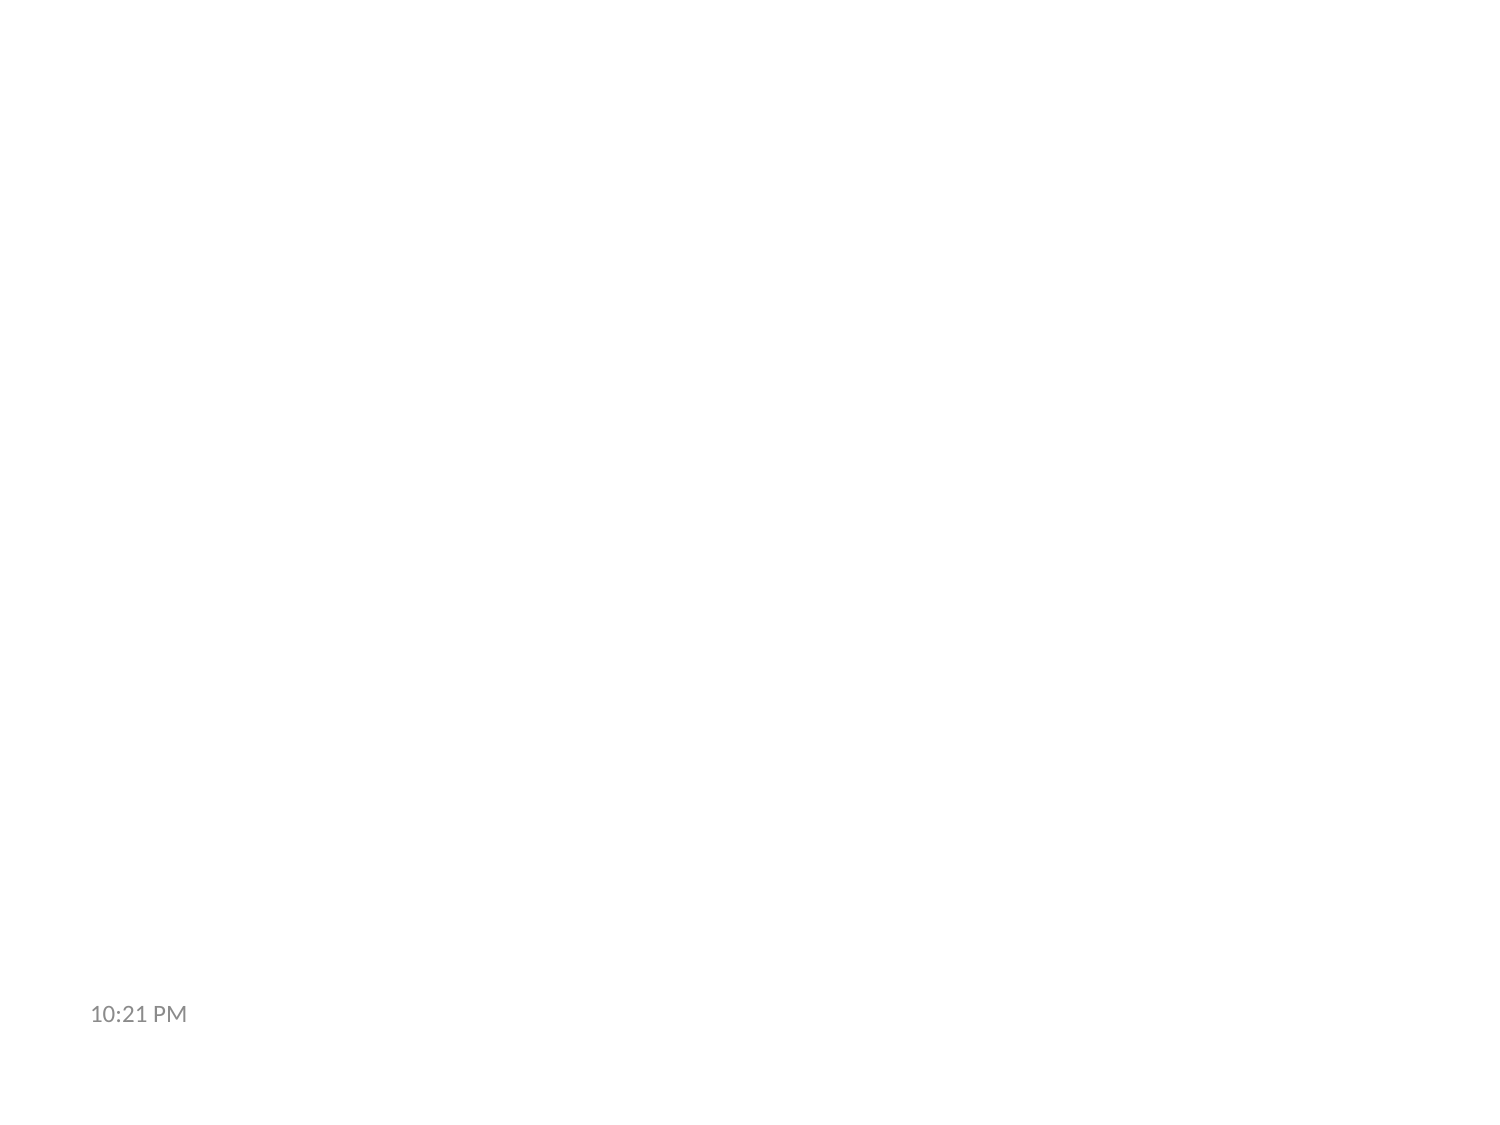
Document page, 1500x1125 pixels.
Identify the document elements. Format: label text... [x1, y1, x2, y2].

text_box 3:35 PM [75, 982, 425, 1043]
